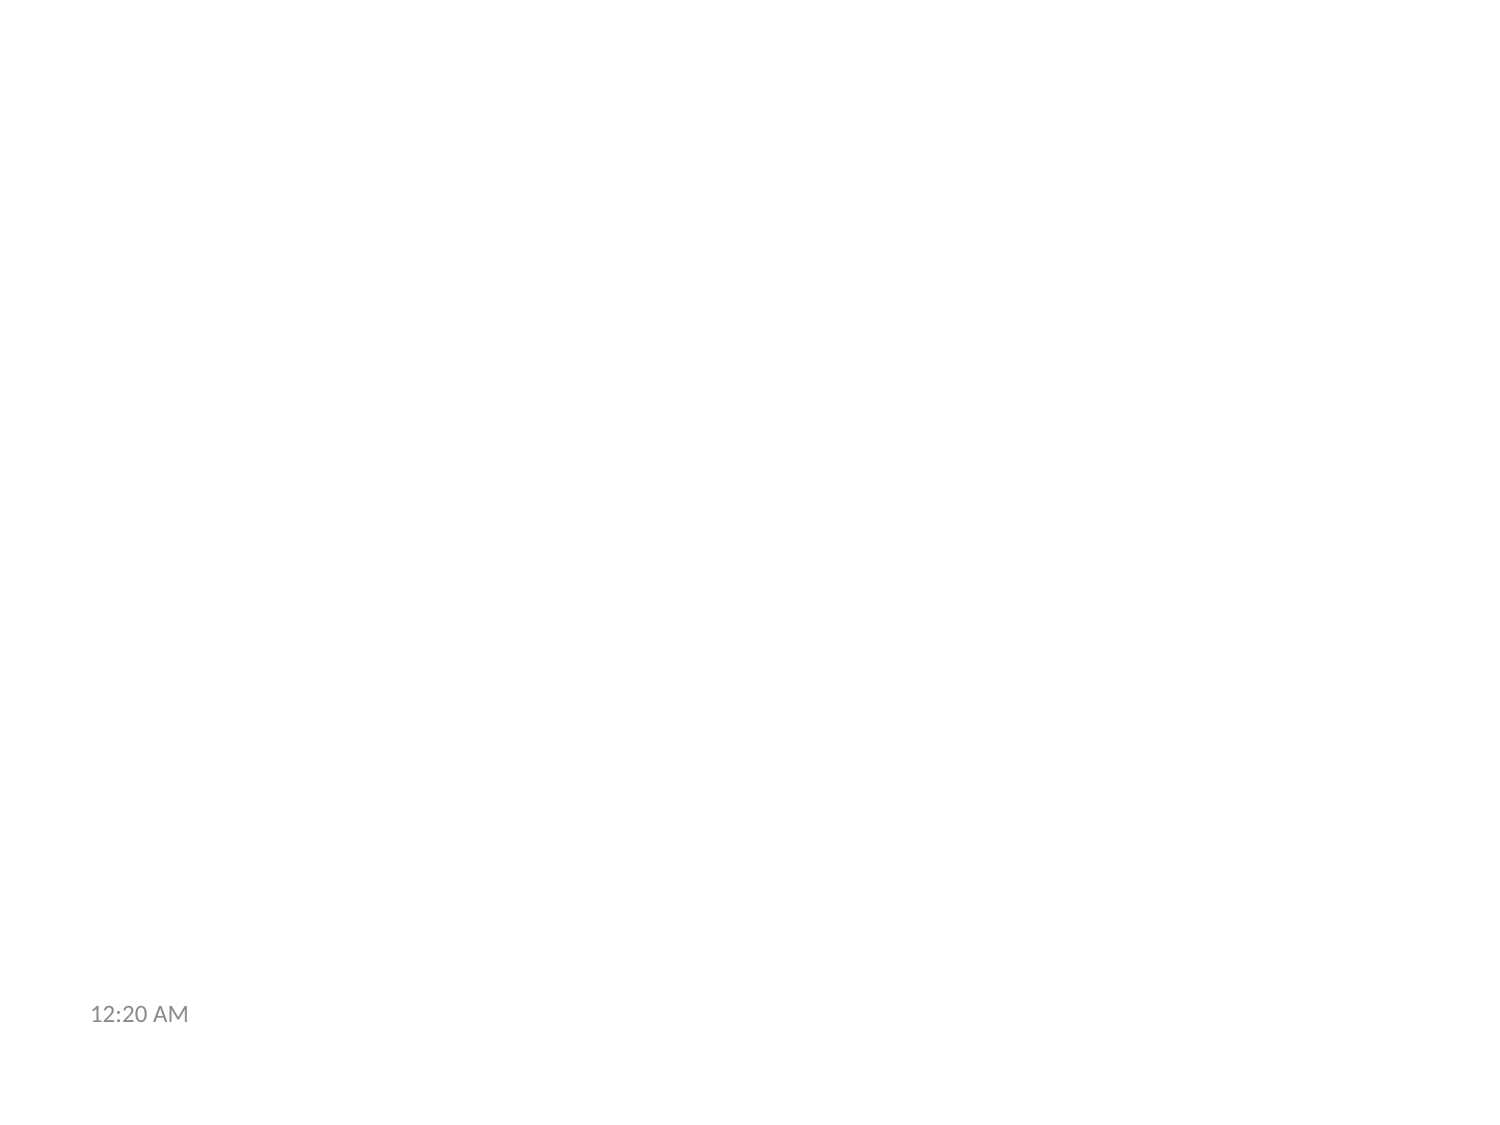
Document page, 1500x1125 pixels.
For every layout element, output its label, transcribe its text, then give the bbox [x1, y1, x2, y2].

text_box 3:35 PM [75, 982, 425, 1043]
